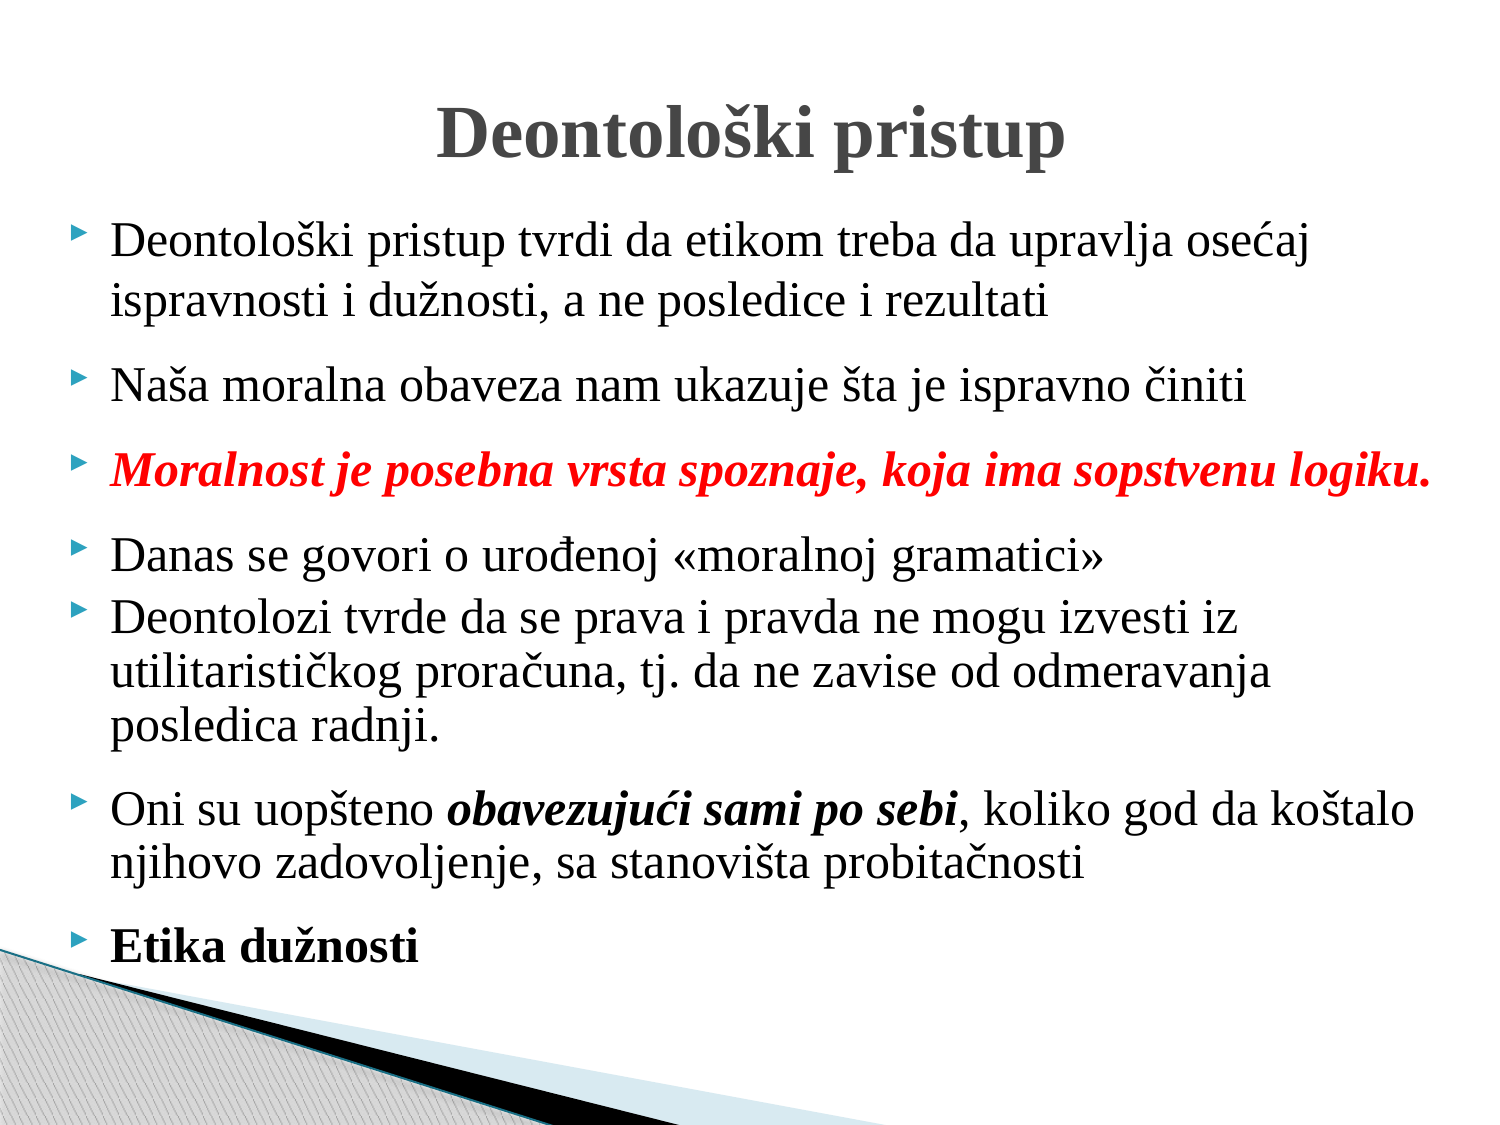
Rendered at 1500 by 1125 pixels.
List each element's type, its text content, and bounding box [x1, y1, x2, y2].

title Deontološki pristup [76, 0, 1427, 188]
list Deontološki pristup tvrdi da etikom treba da upravlja osećaj ispravnosti i dužnosti, a ne posledice i rezultati Naša moralna obaveza nam ukazuje šta je ispravno činiti Moralnost je posebna vrsta spoznaje, koja ima sopstvenu logiku. Danas se govori o urođenoj «moralnoj gramatici» Deontolozi tvrde da se prava i pravda ne mogu izvesti iz utilitarističkog proračuna, tj. da ne zavise od odmeravanja posledica radnji. Oni su uopšteno obavezujući sami po sebi, koliko god da koštalo njihovo zadovoljenje, sa stanovišta probitačnosti Etika dužnosti [34, 198, 1477, 1125]
